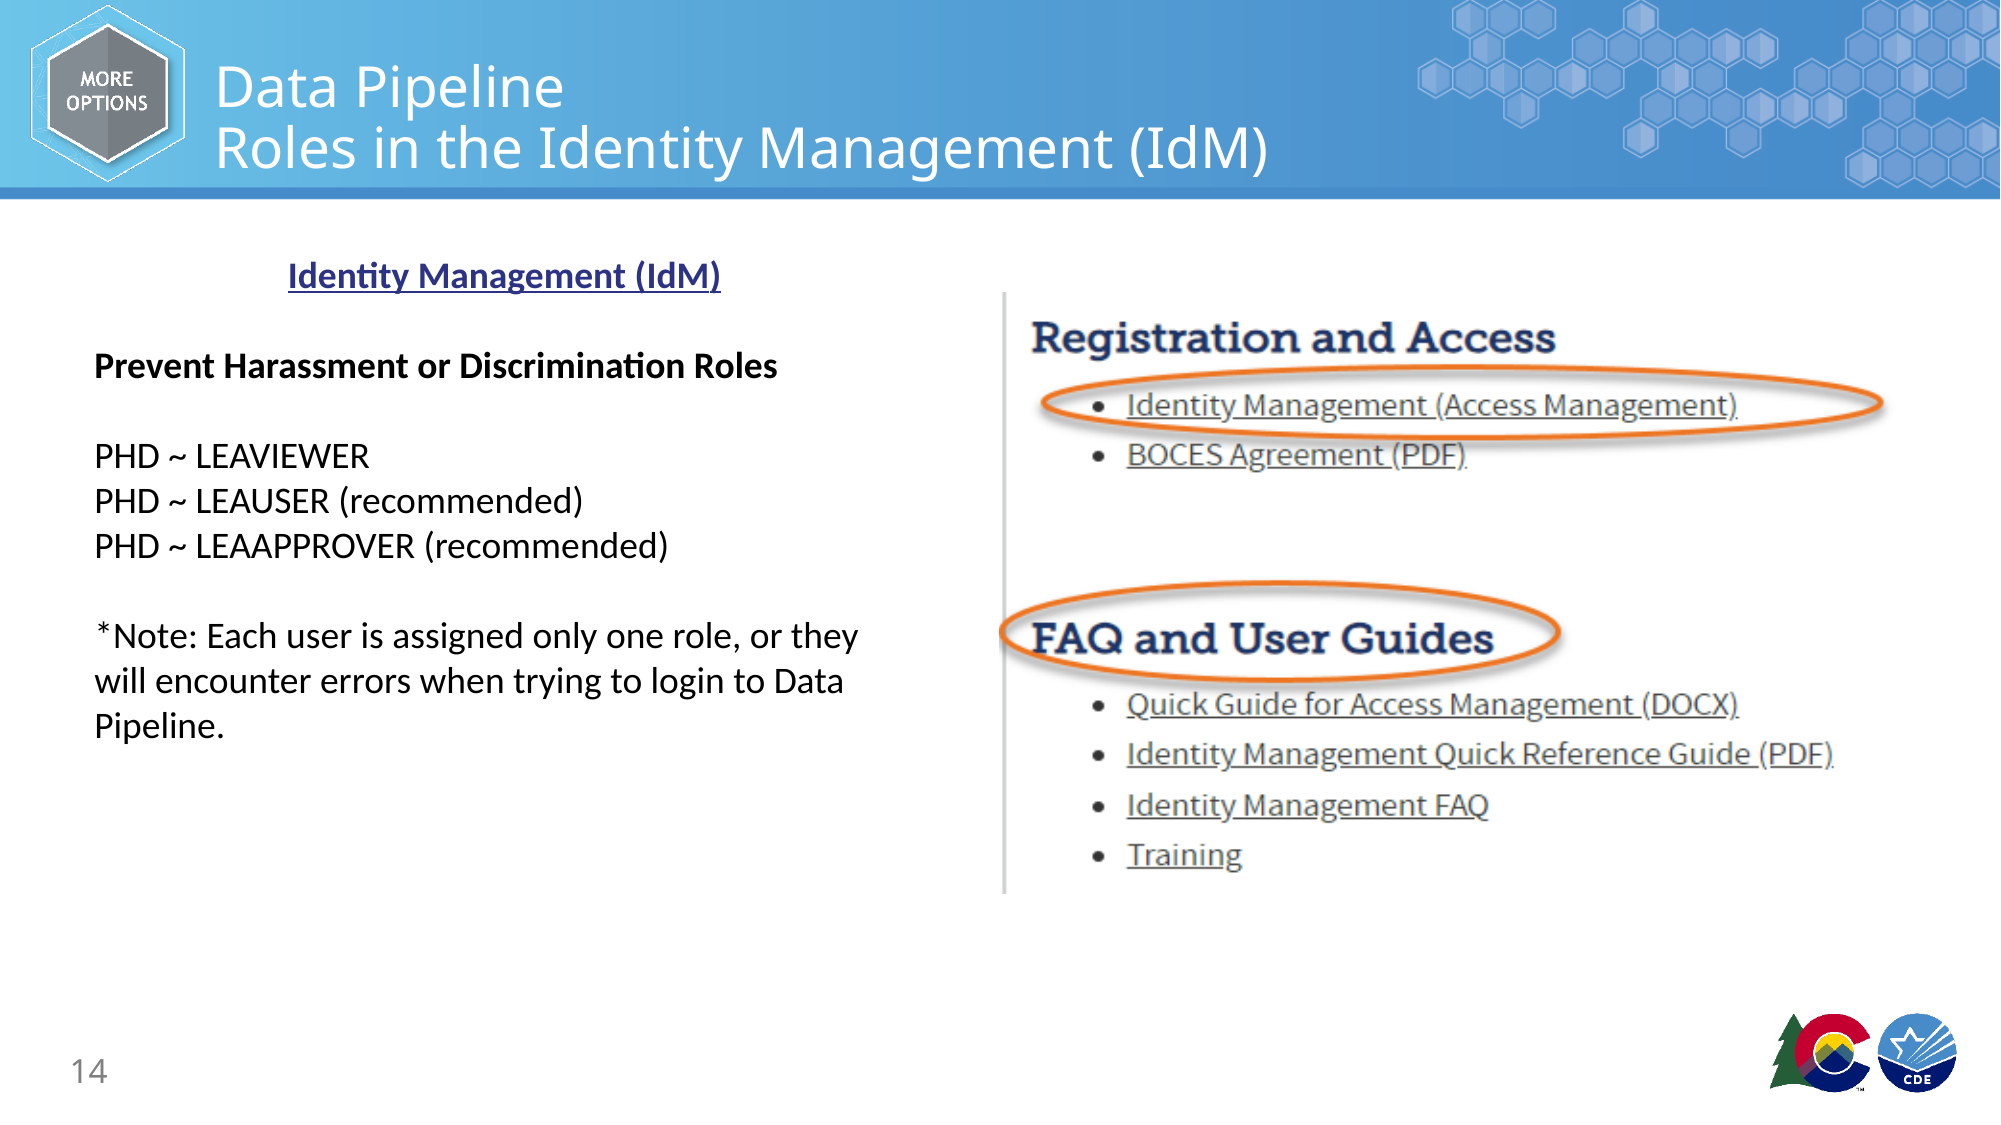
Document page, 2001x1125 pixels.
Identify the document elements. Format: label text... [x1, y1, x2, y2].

picture [999, 292, 1909, 894]
picture [0, 0, 2000, 200]
picture [1768, 1012, 1957, 1093]
title Data Pipeline Roles in the Identity Management (IdM) [214, 58, 1396, 182]
text_box Identity Management (IdM) Prevent Harassment or Discrimination Roles PHD ~ LEAVIEWER PHD ~ LEAUSER (recommended) PHD ~ LEAAPPROVER (recommended) *Note: Each user is assigned only one role, or they will encounter errors when trying to login to Data Pipeline. [79, 243, 930, 754]
slide_number 14 [54, 1042, 505, 1103]
